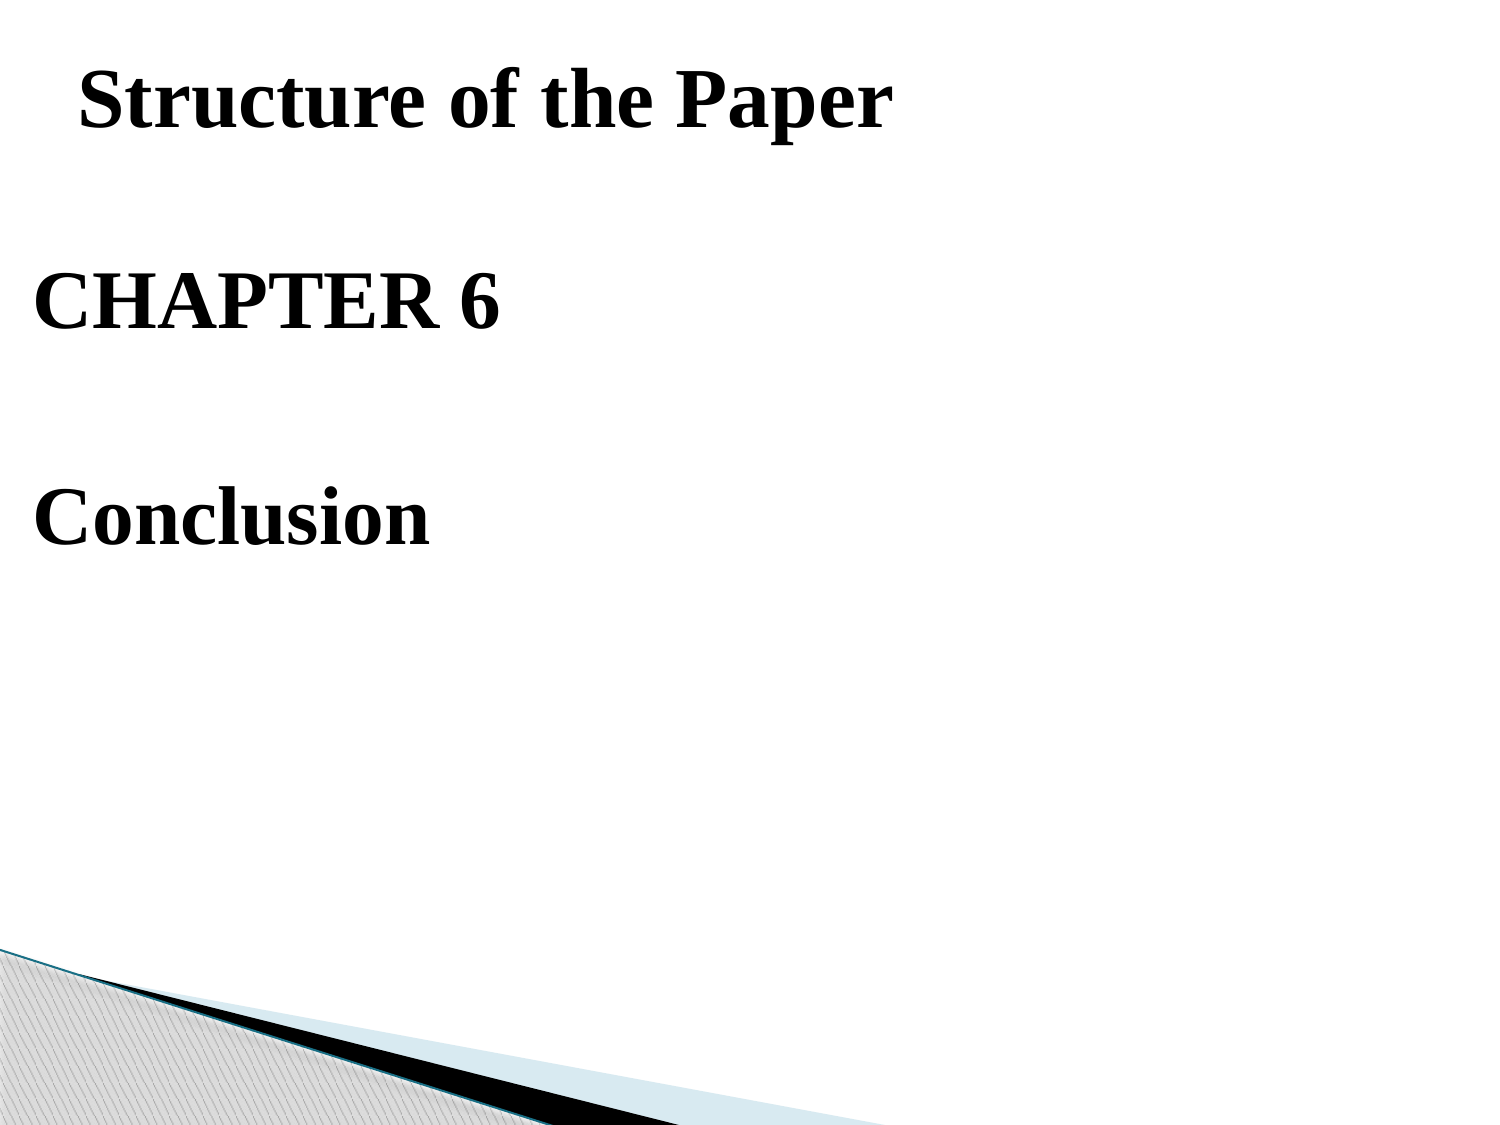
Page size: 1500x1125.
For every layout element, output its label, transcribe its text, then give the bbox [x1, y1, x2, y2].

list CHAPTER 6 Conclusion [0, 237, 1500, 1125]
title Structure of the Paper [62, 0, 1413, 188]
